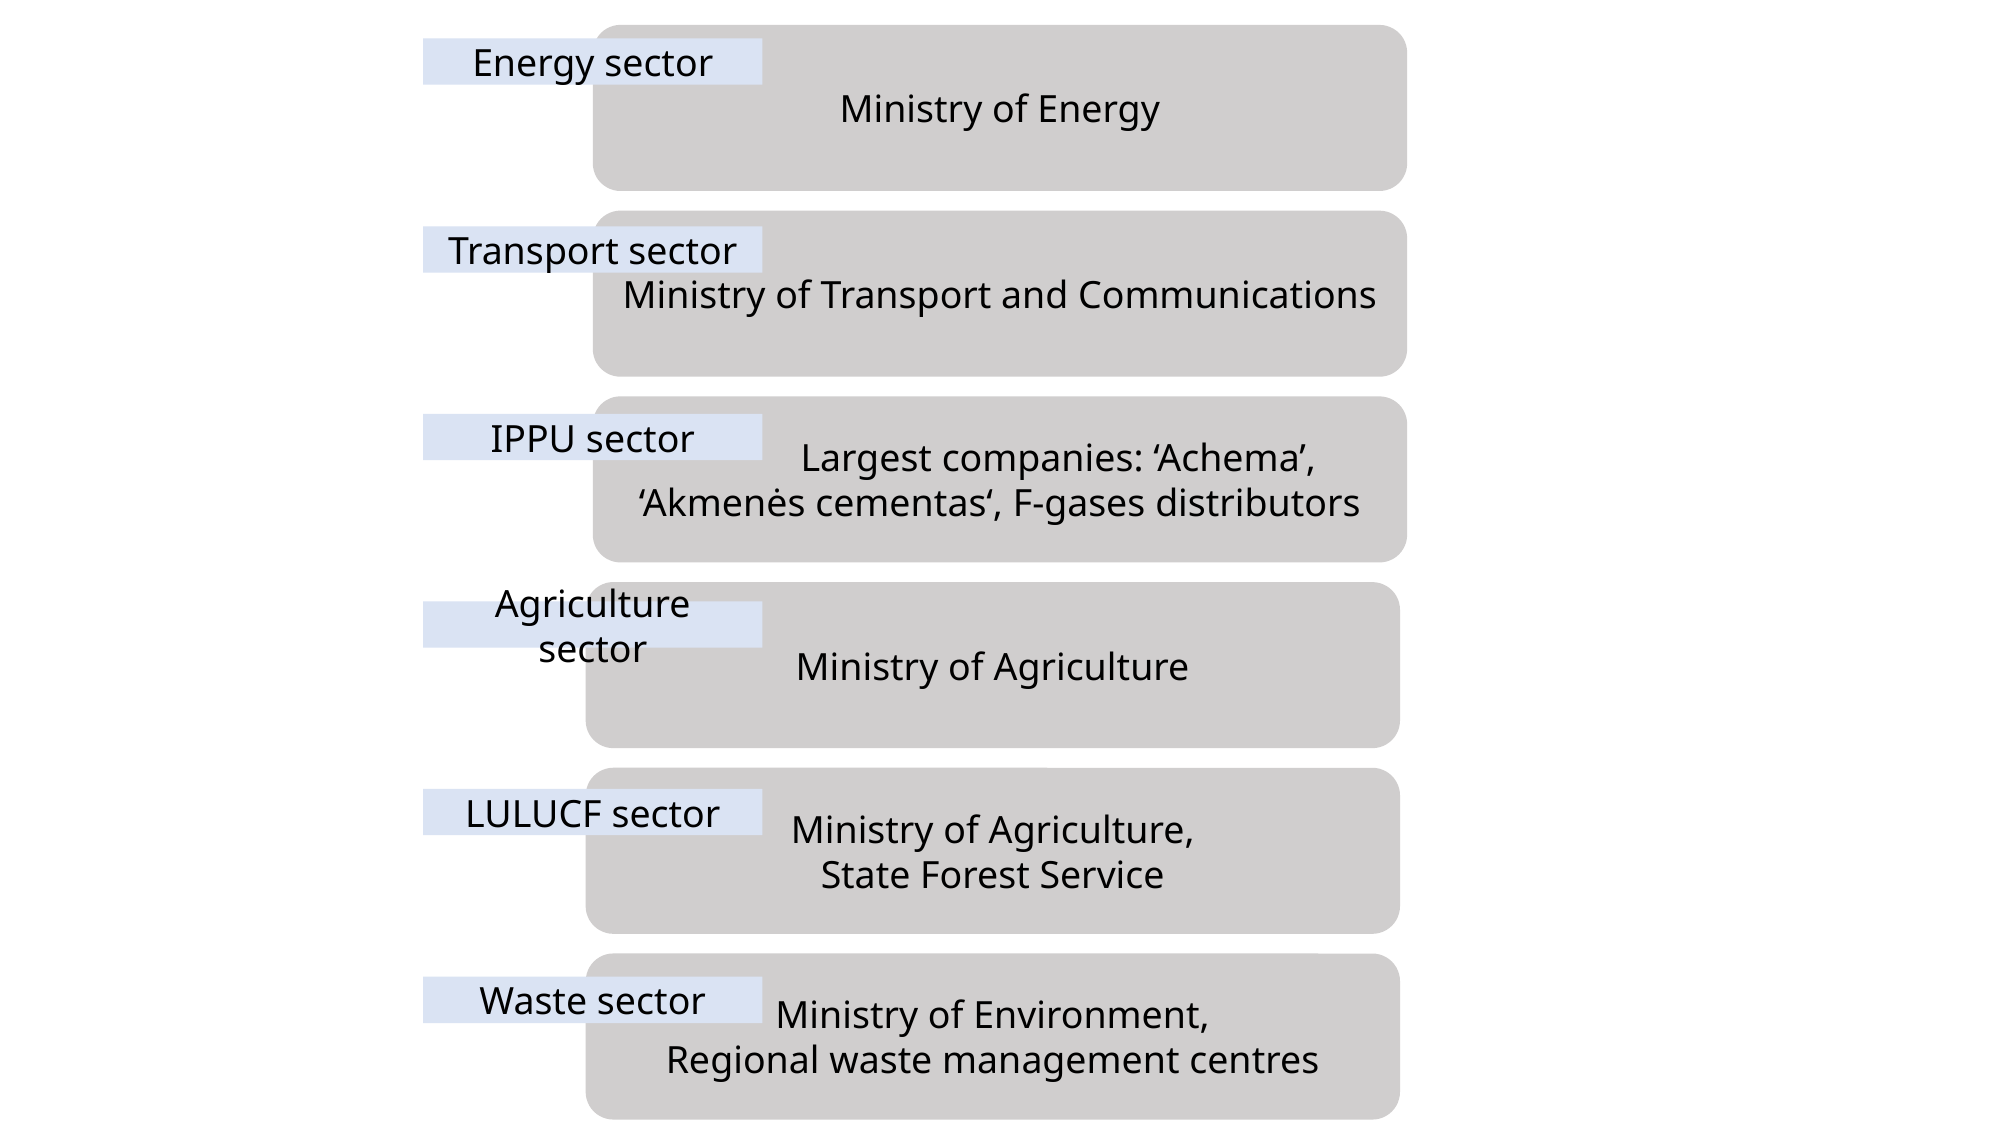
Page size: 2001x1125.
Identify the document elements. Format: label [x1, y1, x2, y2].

text_box [396, 5, 1431, 1125]
